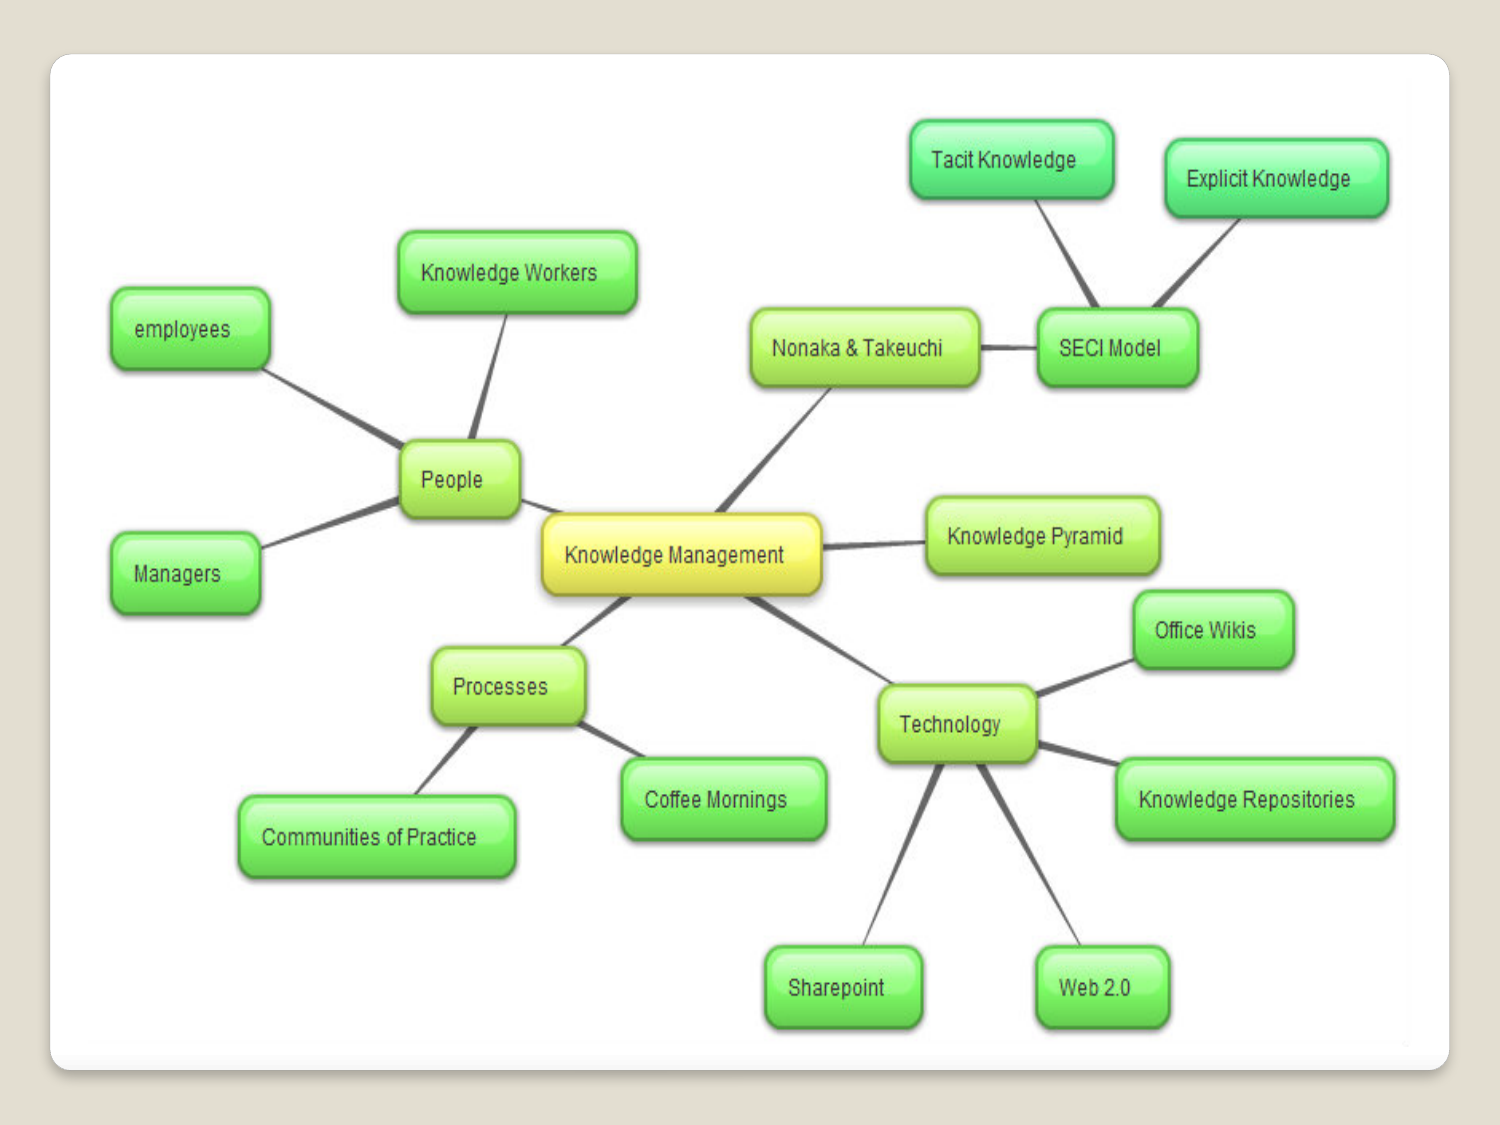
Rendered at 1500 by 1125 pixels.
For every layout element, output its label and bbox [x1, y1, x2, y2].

picture [88, 77, 1412, 1047]
